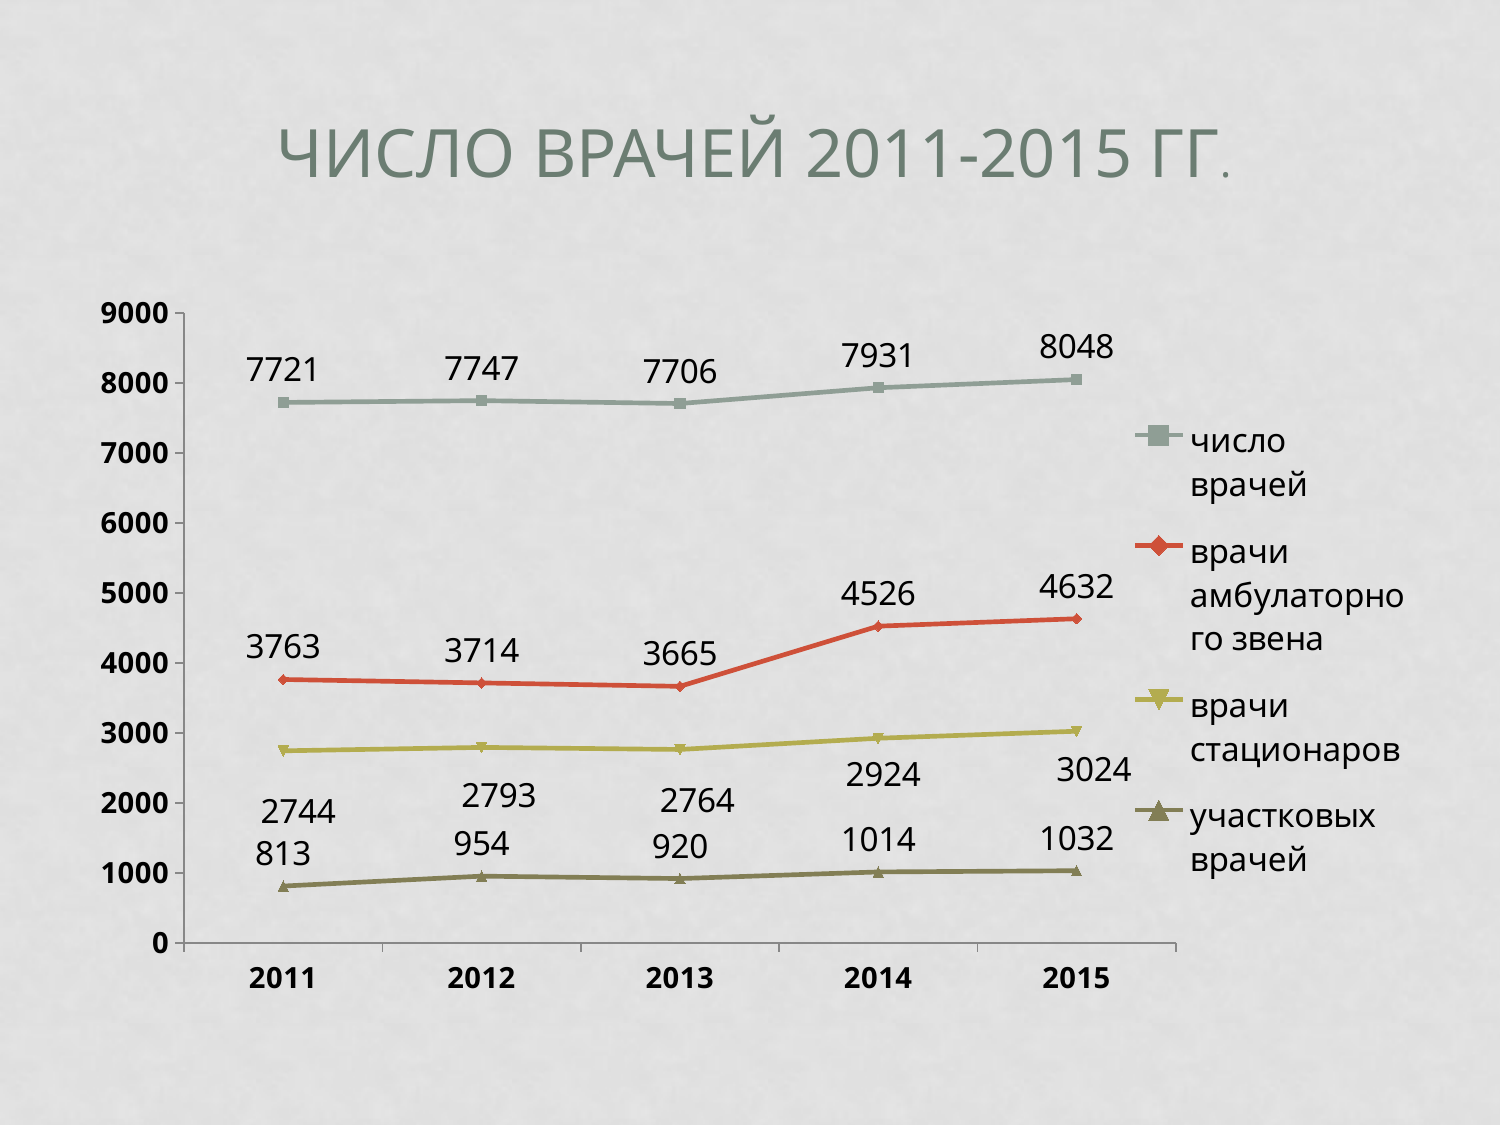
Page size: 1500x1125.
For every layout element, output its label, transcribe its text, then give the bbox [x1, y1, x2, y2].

chart [76, 266, 1427, 1010]
title Число врачей 2011-2015 гг. [88, 54, 1439, 243]
